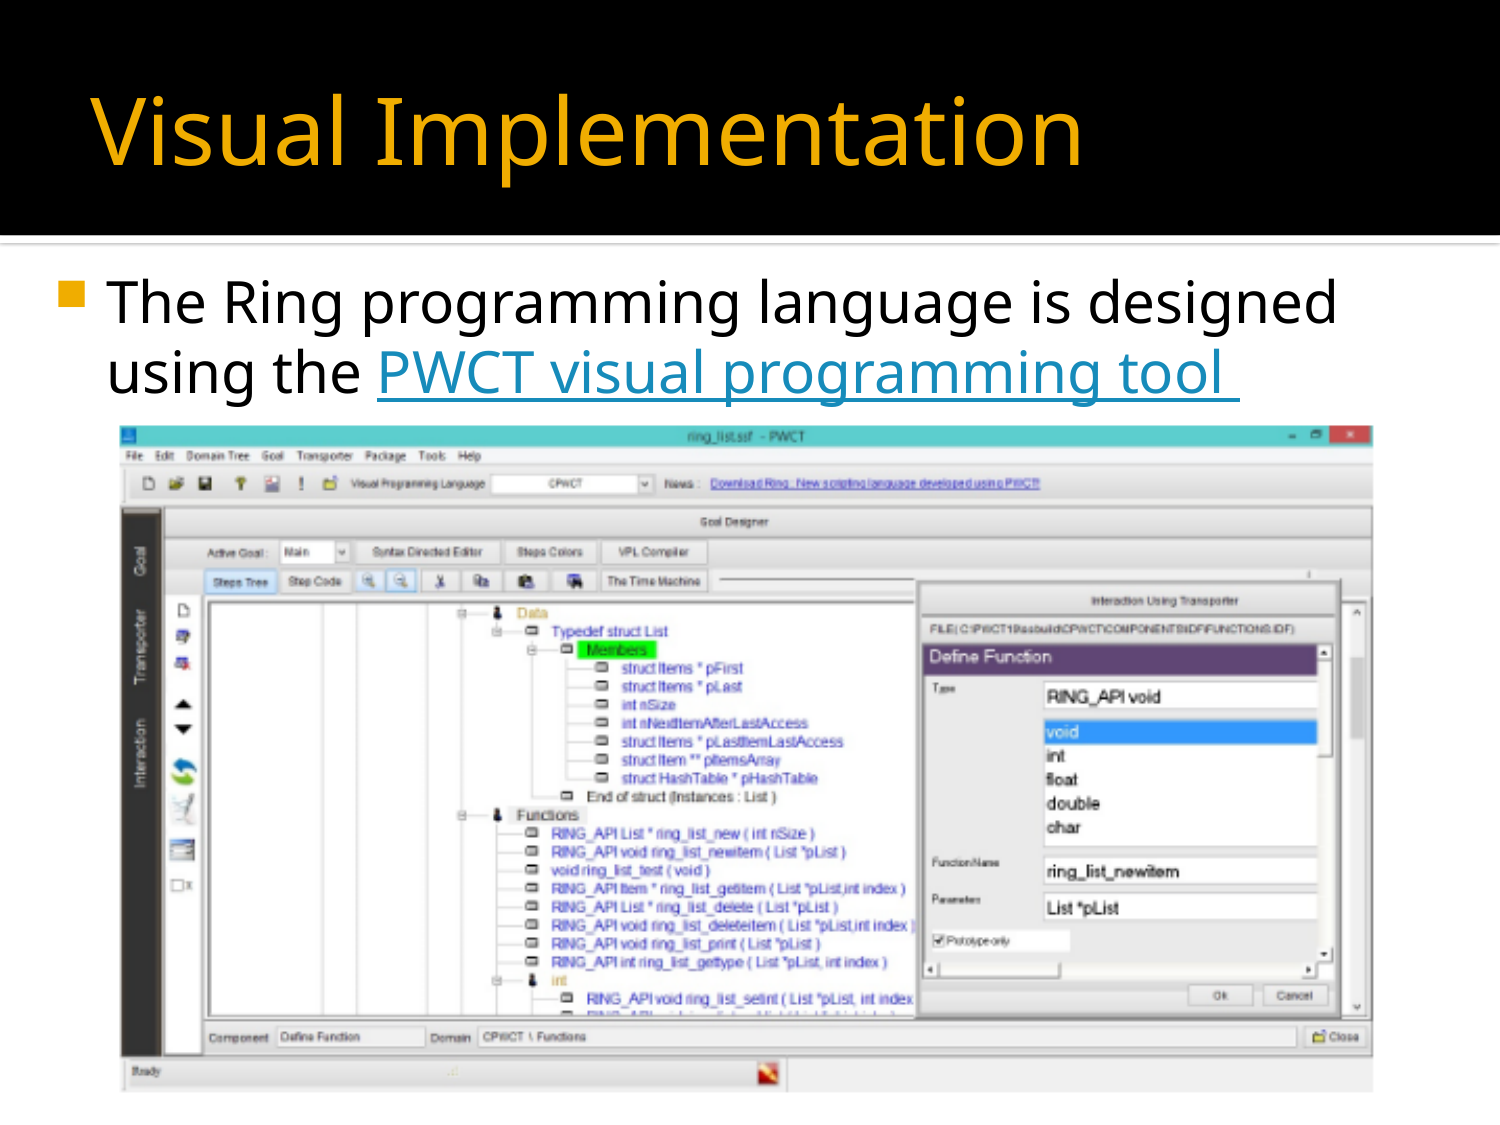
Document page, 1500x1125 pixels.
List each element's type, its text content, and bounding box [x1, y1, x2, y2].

title Visual Implementation [75, 25, 1425, 231]
picture [118, 424, 1382, 1097]
list The Ring programming language is designed using the PWCT visual programming tool [24, 249, 1463, 1050]
